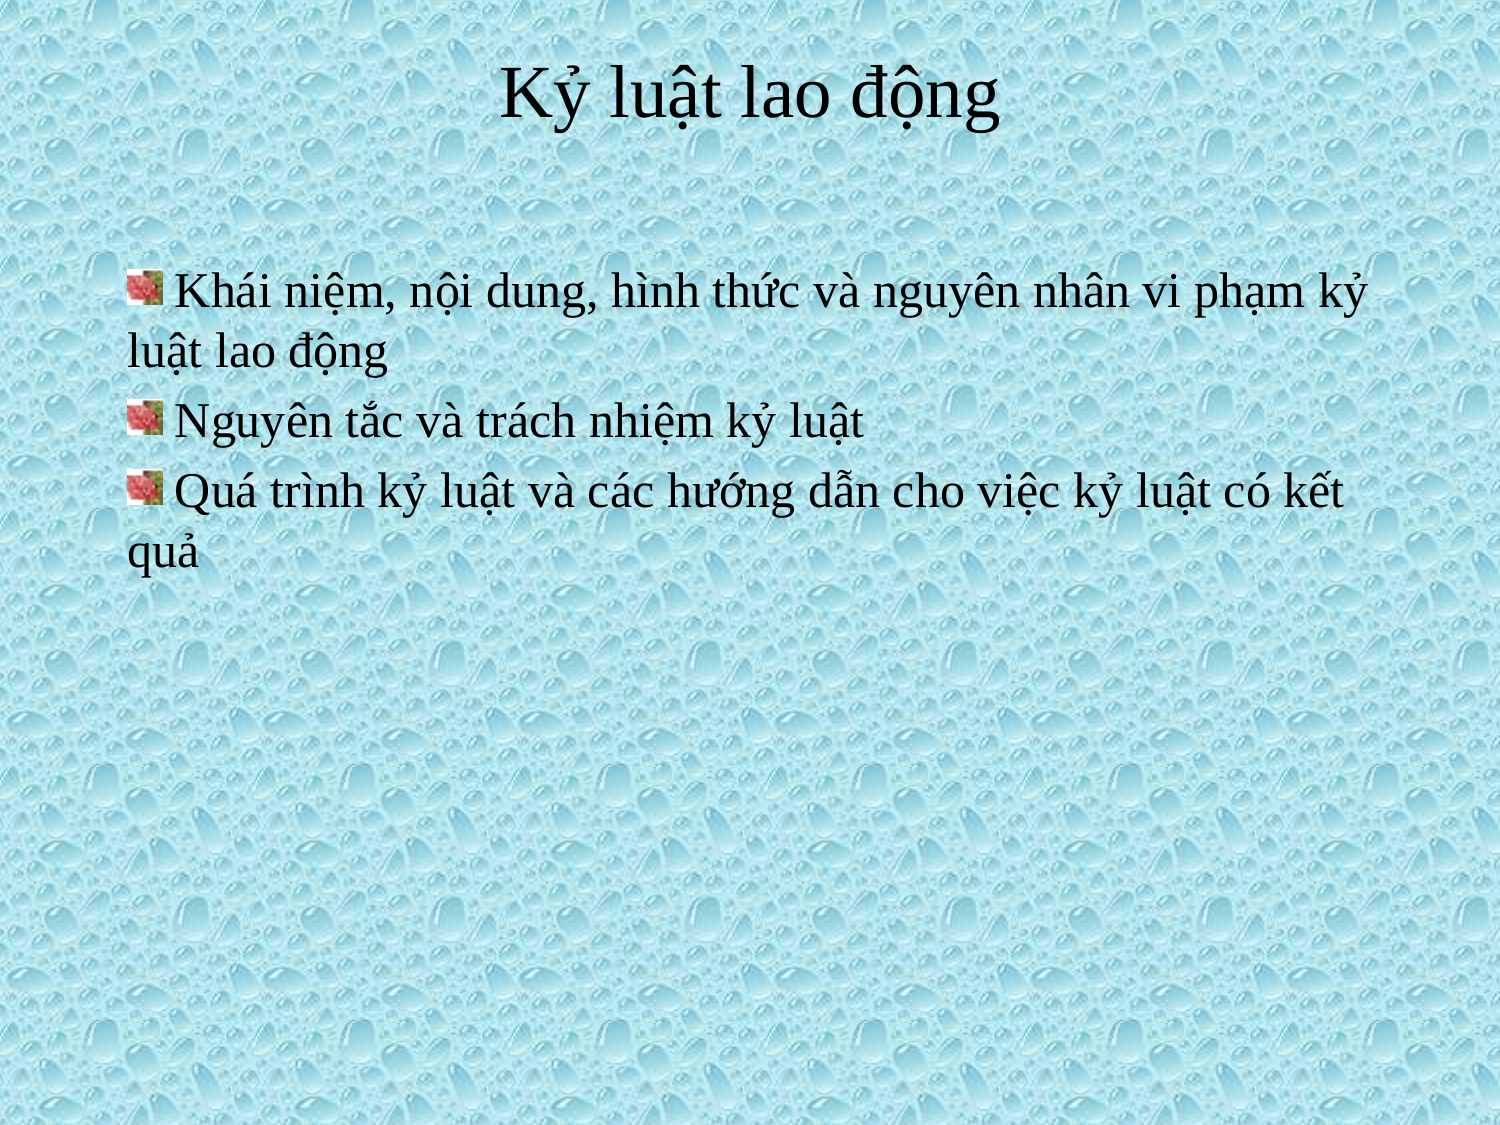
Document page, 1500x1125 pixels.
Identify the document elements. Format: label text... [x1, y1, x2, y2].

picture [0, 0, 1500, 1125]
subtitle Khái niệm, nội dung, hình thức và nguyên nhân vi phạm kỷ luật lao động Nguyên tắc và trách nhiệm kỷ luật Quá trình kỷ luật và các hướng dẫn cho việc kỷ luật có kết quả [112, 249, 1401, 976]
title Kỷ luật lao động [112, 0, 1388, 176]
